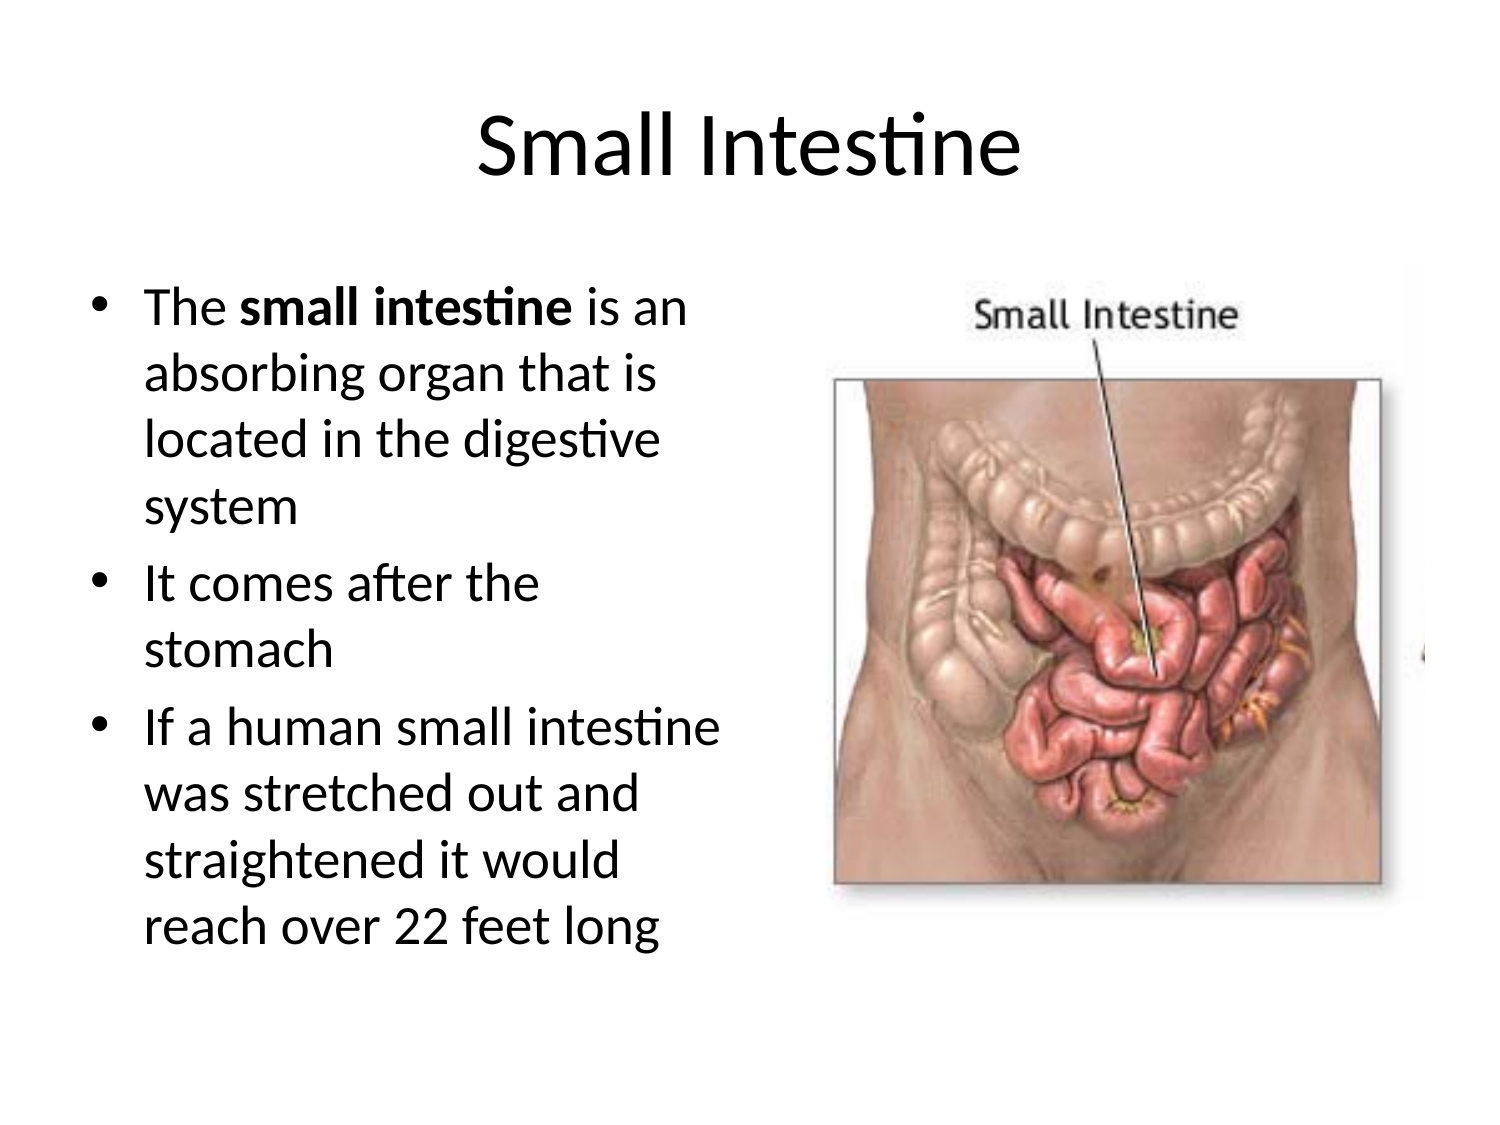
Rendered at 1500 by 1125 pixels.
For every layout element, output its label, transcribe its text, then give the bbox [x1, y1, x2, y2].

list The small intestine is an absorbing organ that is located in the digestive system It comes after the stomach If a human small intestine was stretched out and straightened it would reach over 22 feet long [75, 262, 738, 1005]
picture [787, 262, 1426, 1020]
title Small Intestine [75, 45, 1425, 233]
